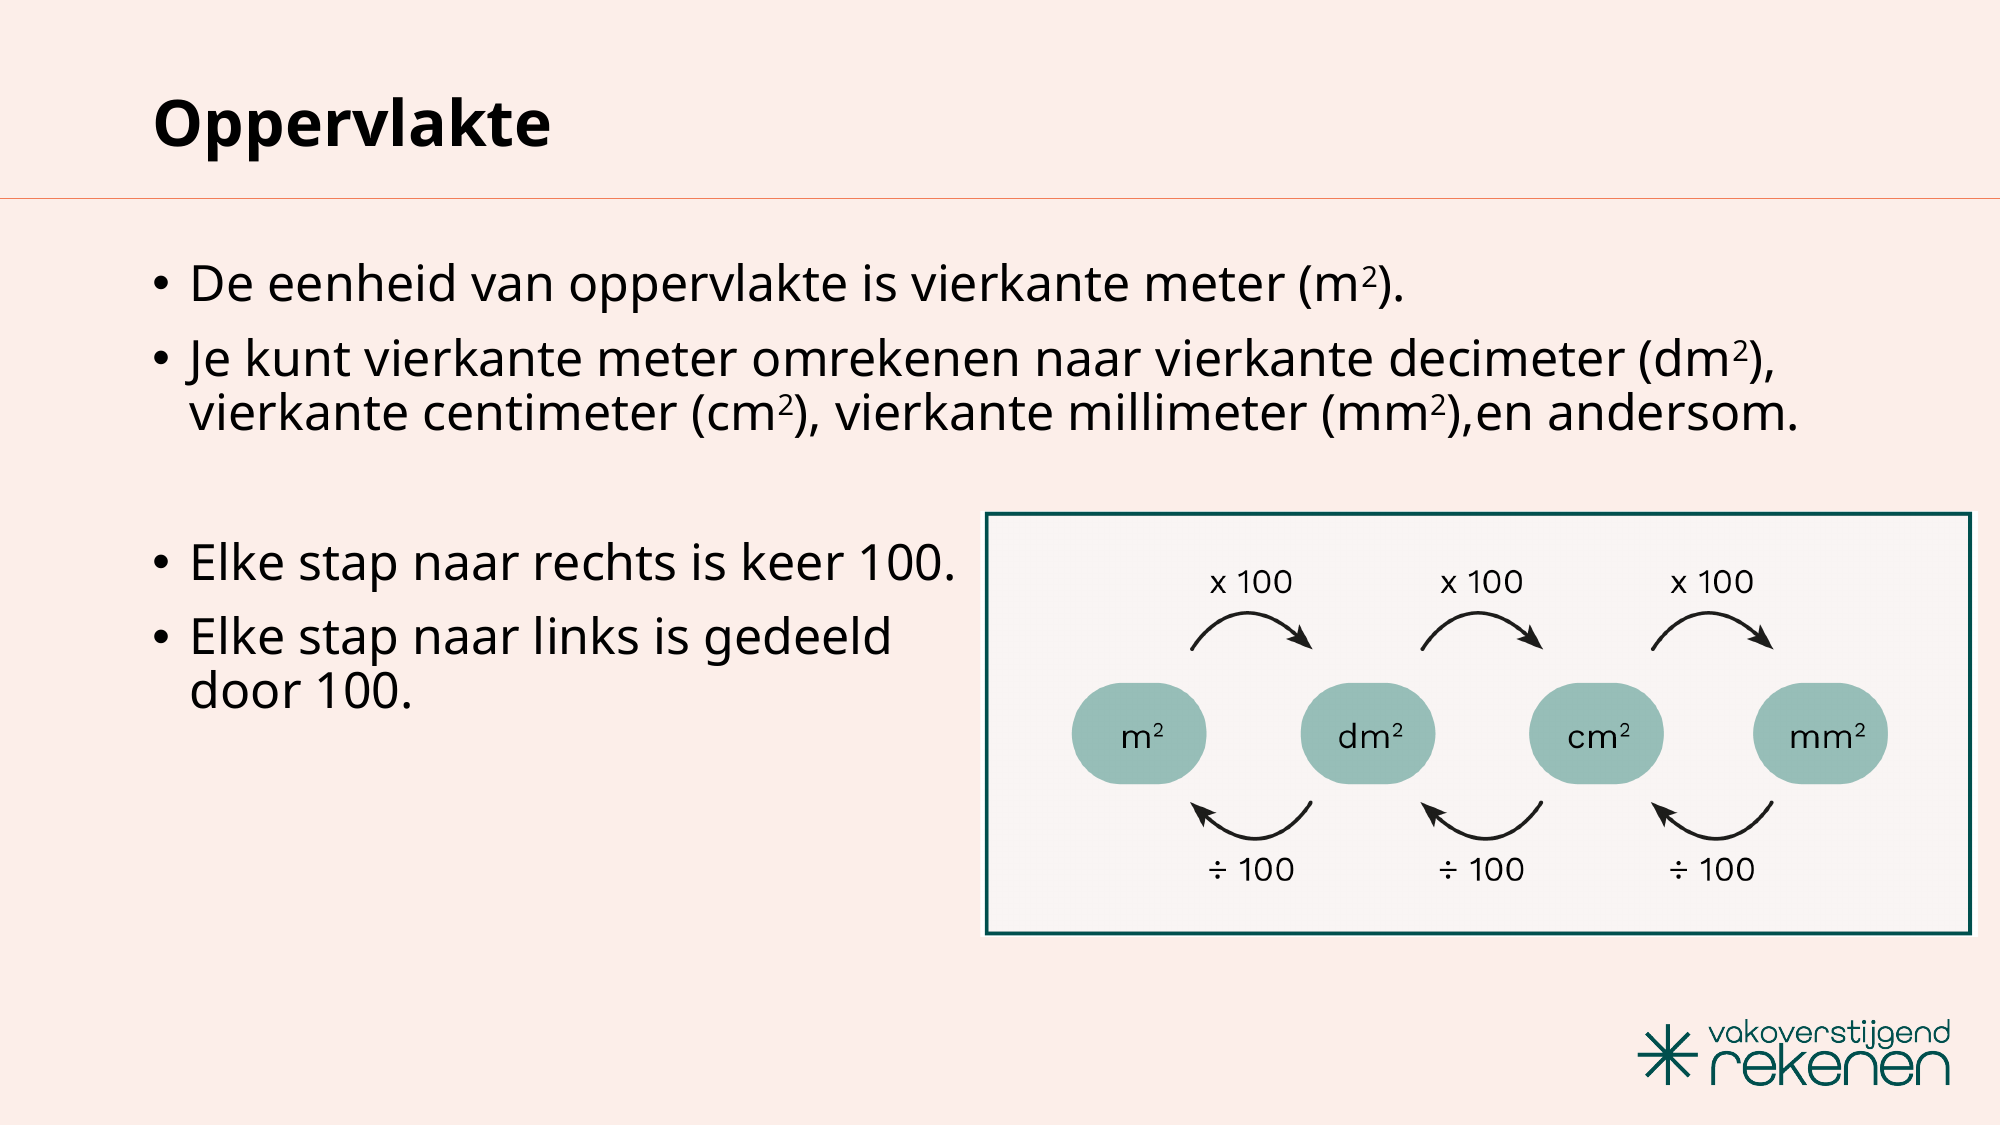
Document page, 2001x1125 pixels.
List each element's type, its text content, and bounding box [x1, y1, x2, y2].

picture [1617, 1006, 1970, 1099]
picture [980, 511, 1978, 937]
title Oppervlakte [137, 83, 1863, 168]
list De eenheid van oppervlakte is vierkante meter (m2). Je kunt vierkante meter omrekenen naar vierkante decimeter (dm2), vierkante centimeter (cm2), vierkante millimeter (mm2),en andersom. Elke stap naar rechts is keer 100. Elke stap naar links is gedeeld door 100. [137, 251, 1863, 983]
